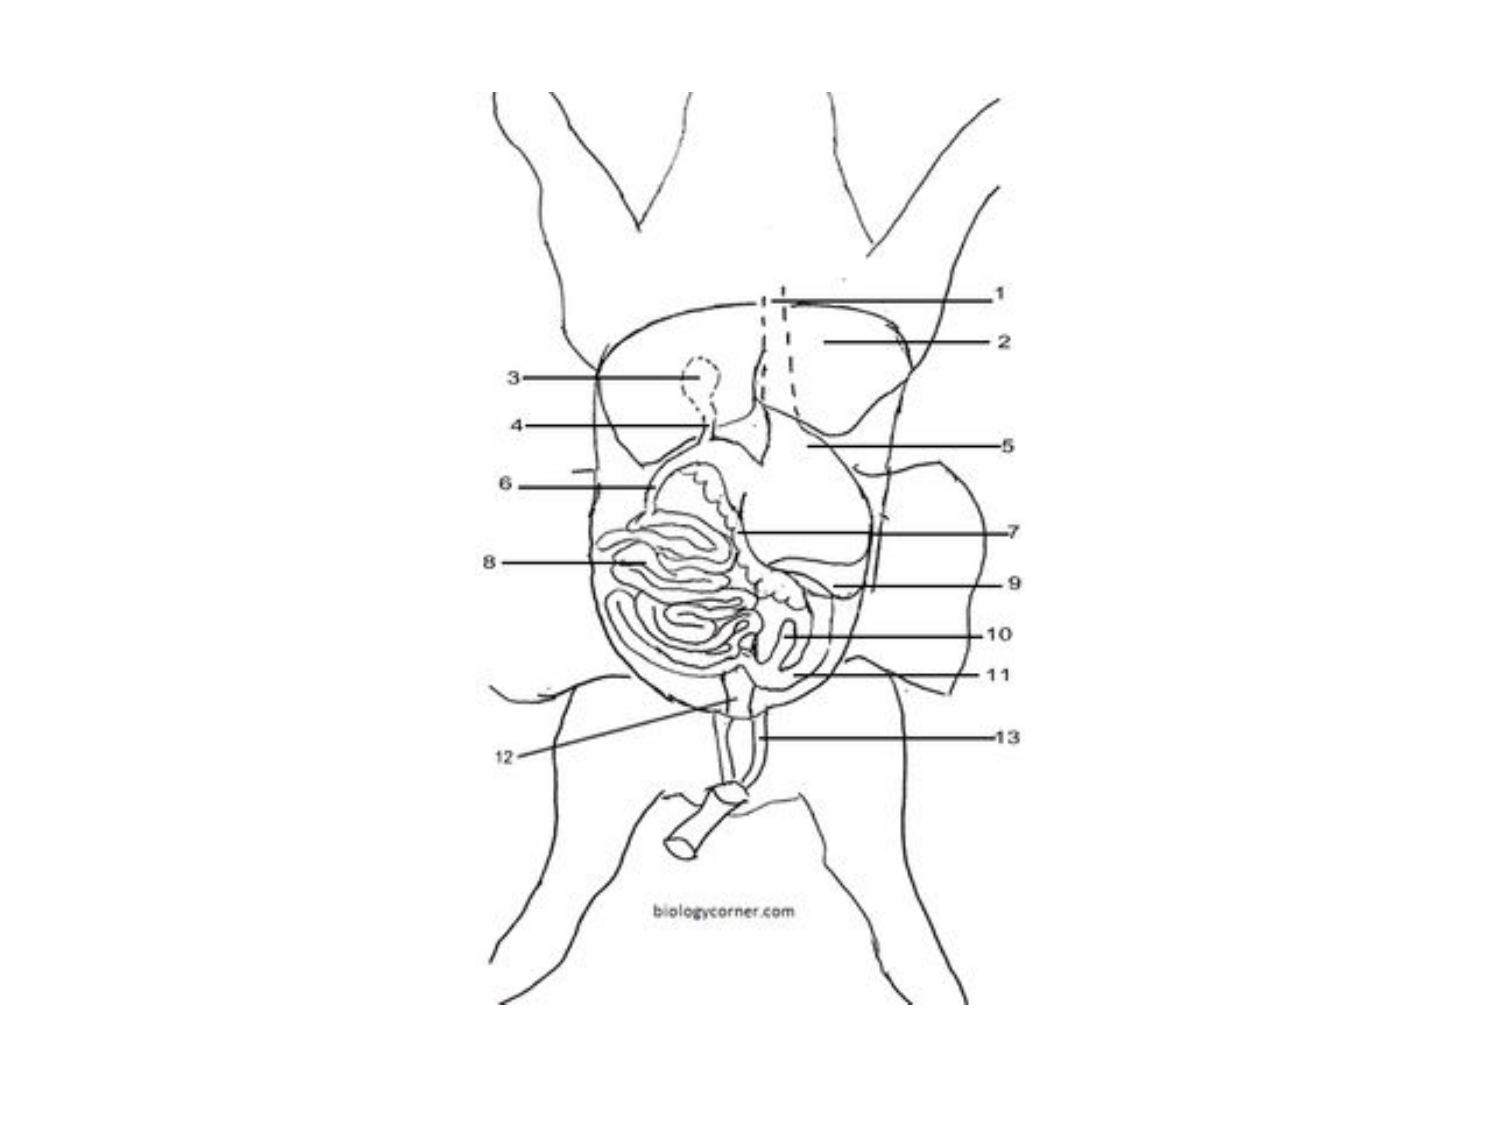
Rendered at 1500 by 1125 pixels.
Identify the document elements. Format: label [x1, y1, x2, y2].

list [74, 92, 1426, 1006]
